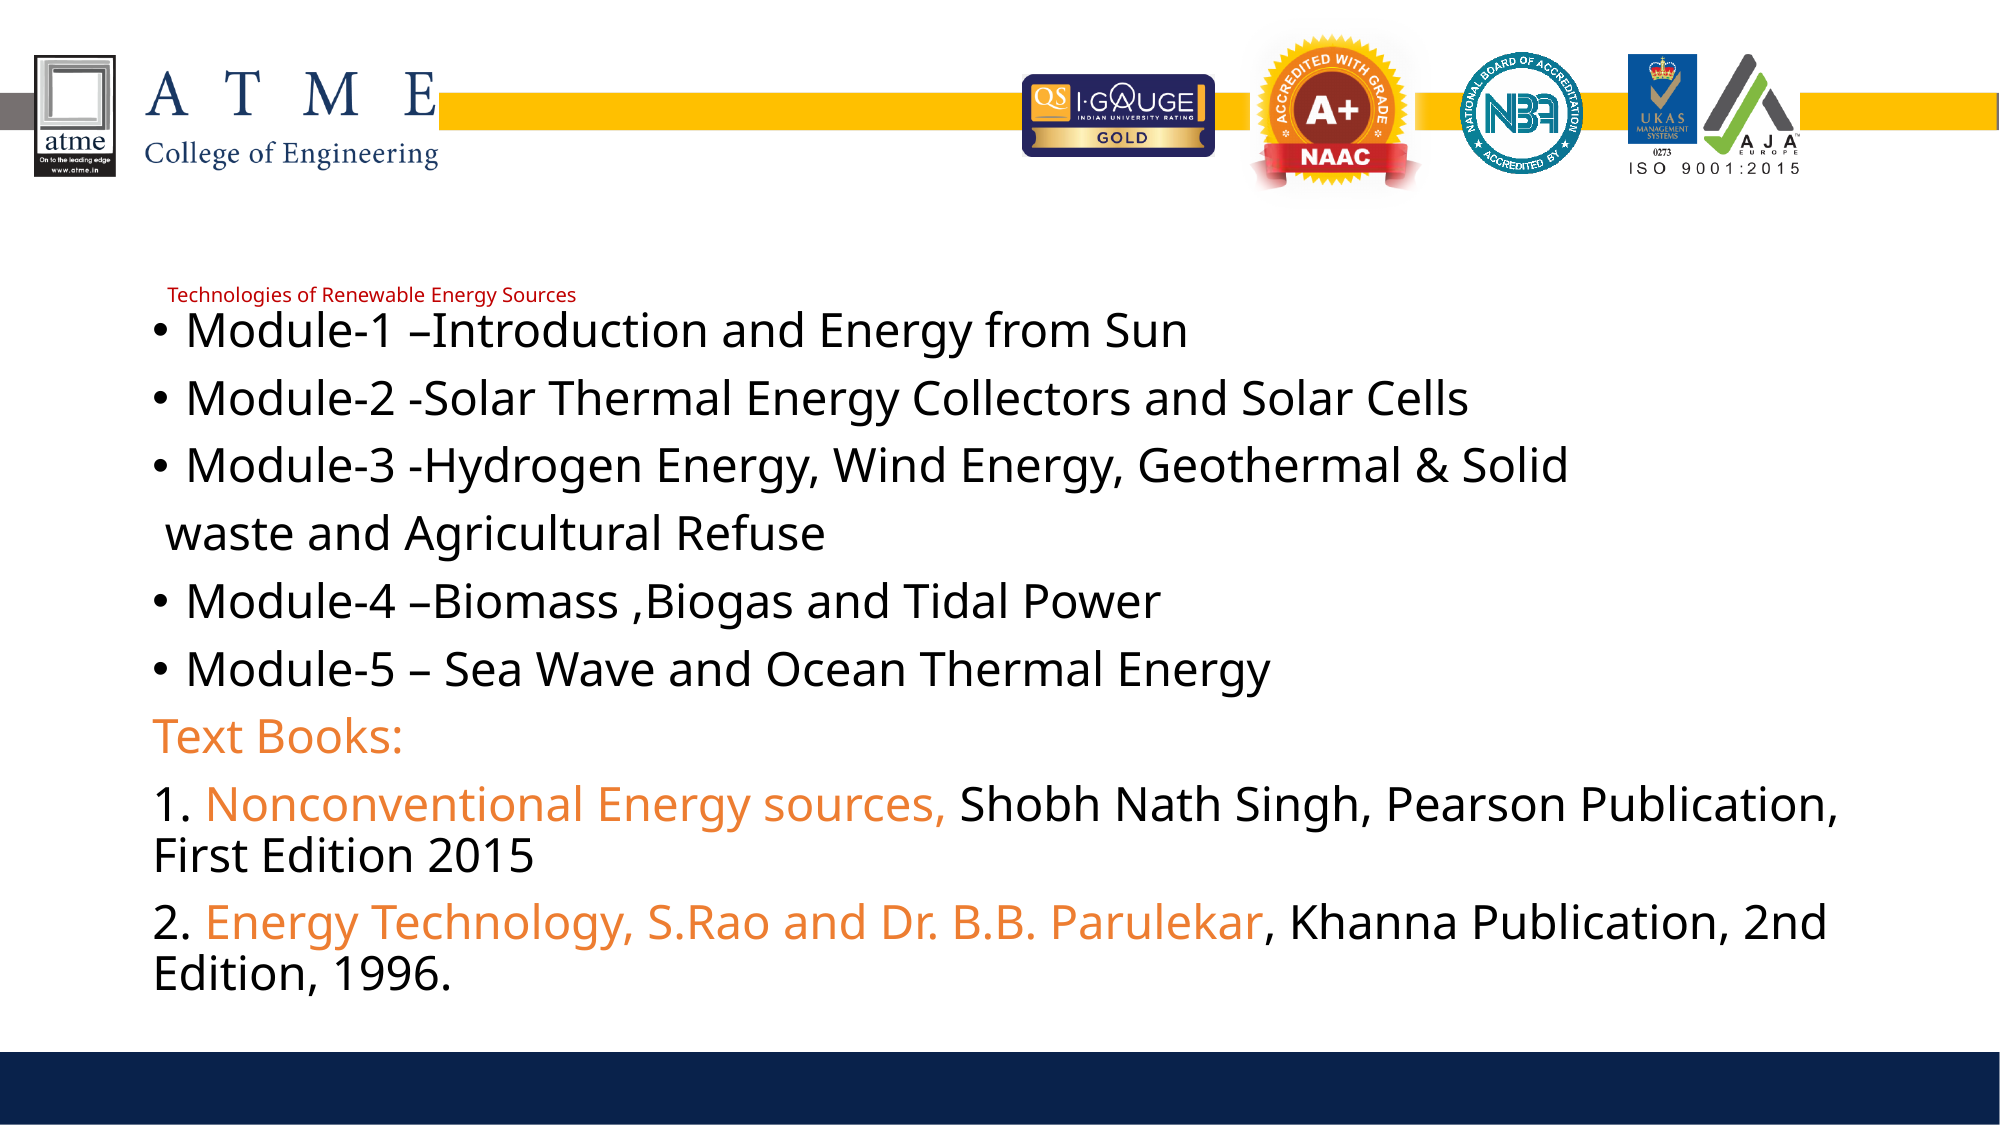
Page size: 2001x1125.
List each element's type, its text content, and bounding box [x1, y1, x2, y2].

picture [0, 1052, 2000, 1125]
picture [1250, 43, 1415, 180]
picture [34, 55, 439, 177]
title Technologies of Renewable Energy Sources [152, 276, 1878, 371]
picture [1460, 52, 1583, 174]
picture [1022, 74, 1215, 157]
picture [1628, 52, 1800, 174]
list Module-1 –Introduction and Energy from Sun Module-2 -Solar Thermal Energy Collectors and Solar Cells Module-3 -Hydrogen Energy, Wind Energy, Geothermal & Solid waste and Agricultural Refuse Module-4 –Biomass ,Biogas and Tidal Power Module-5 – Sea Wave and Ocean Thermal Energy Text Books: 1. Nonconventional Energy sources, Shobh Nath Singh, Pearson Publication, First Edition 2015 2. Energy Technology, S.Rao and Dr. B.B. Parulekar, Khanna Publication, 2nd Edition, 1996. [137, 299, 1863, 1014]
